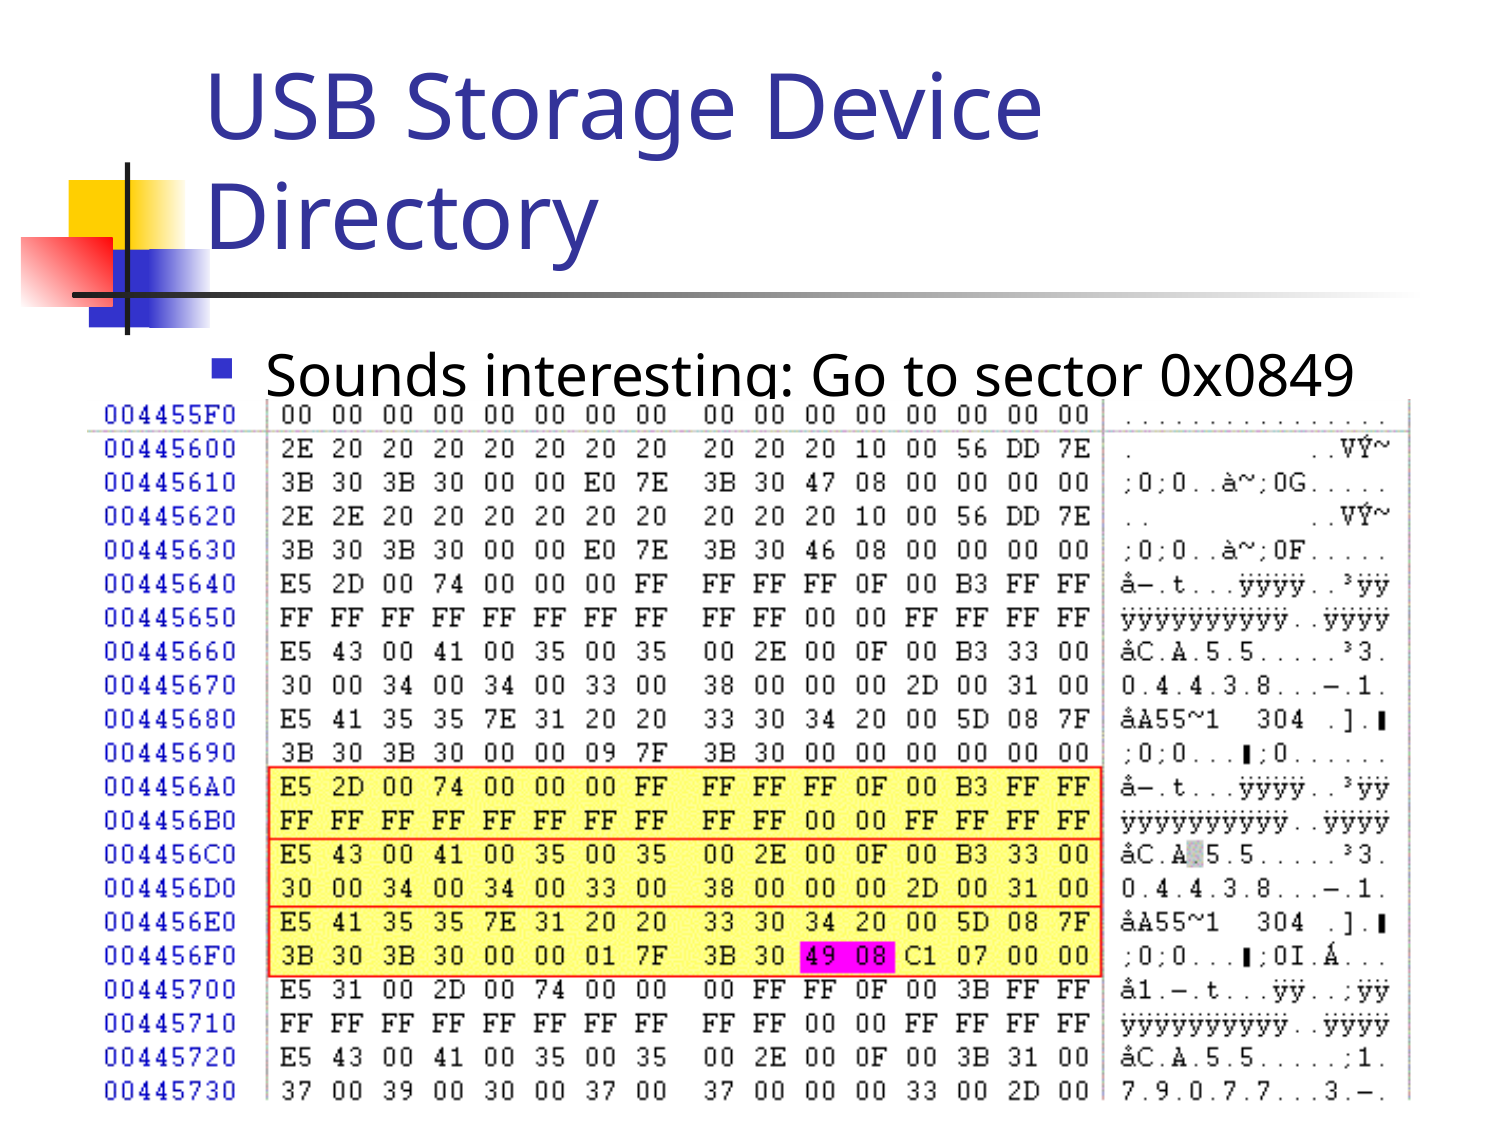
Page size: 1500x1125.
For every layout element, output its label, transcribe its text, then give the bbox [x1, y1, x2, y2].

title USB Storage Device Directory [188, 34, 1468, 276]
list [87, 399, 1413, 1110]
list Sounds interesting: Go to sector 0x0849 [193, 330, 1388, 398]
